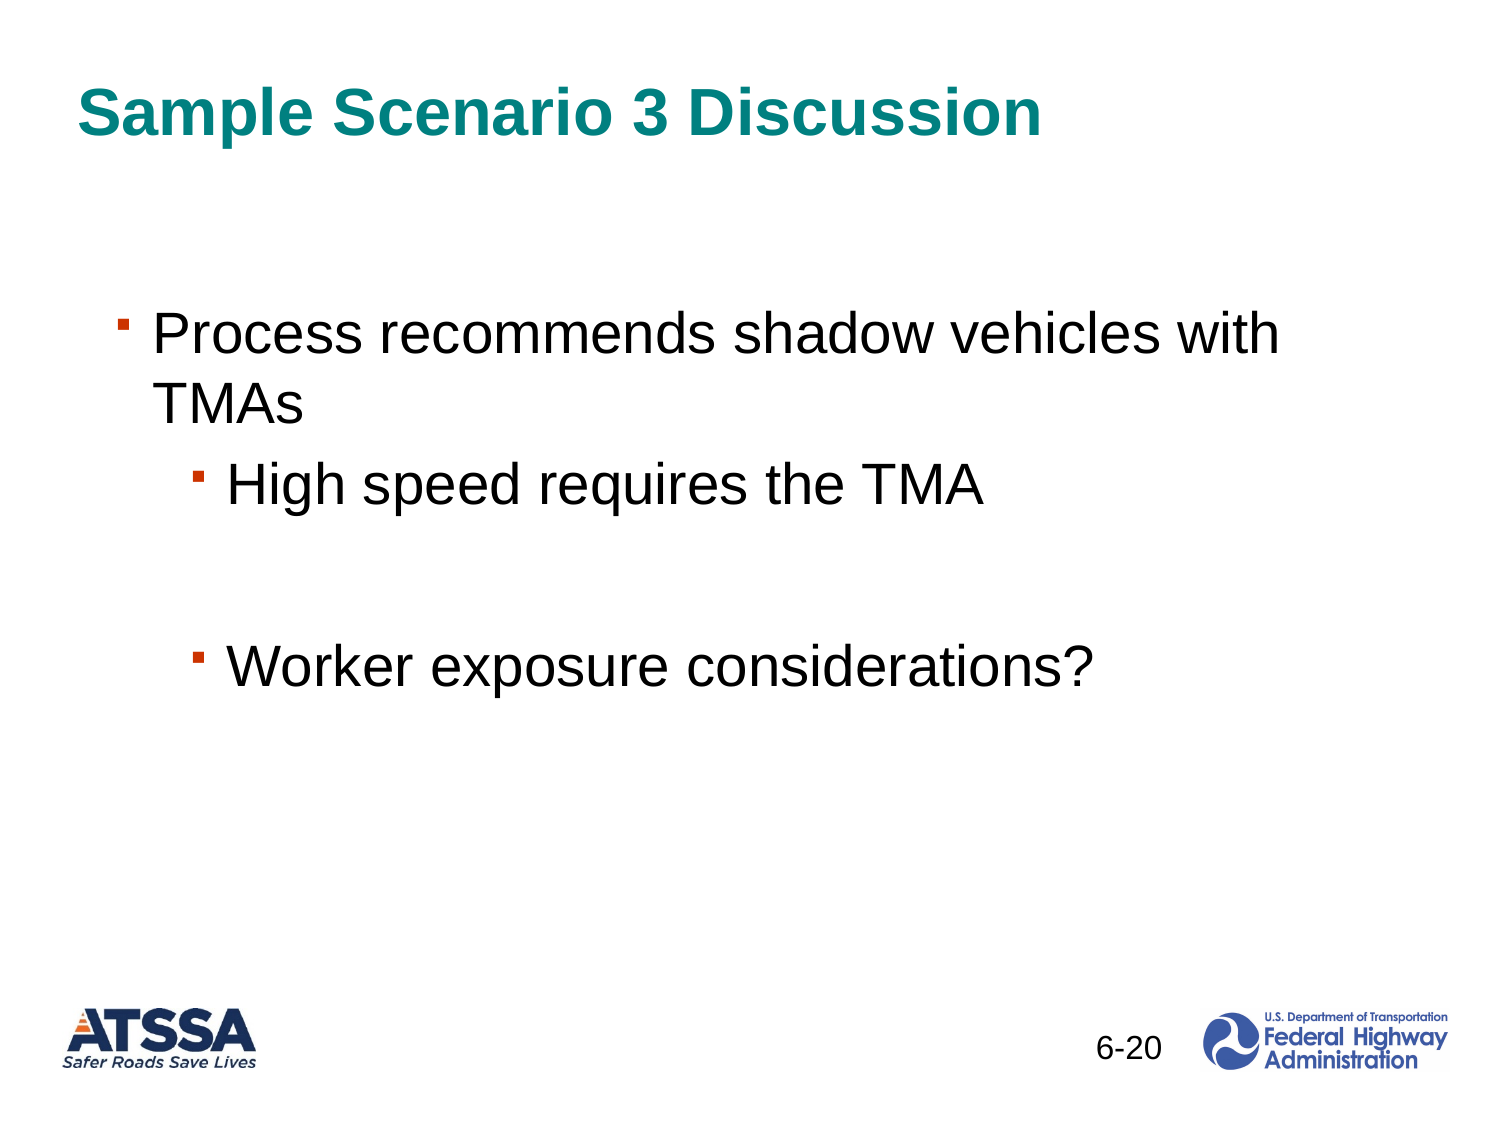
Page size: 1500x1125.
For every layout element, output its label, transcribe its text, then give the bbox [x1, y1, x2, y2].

list Process recommends shadow vehicles with TMAs High speed requires the TMA Worker exposure considerations? [99, 287, 1438, 988]
picture [1200, 1008, 1450, 1072]
title Sample Scenario 3 Discussion [62, 0, 1500, 218]
picture [62, 1008, 256, 1068]
